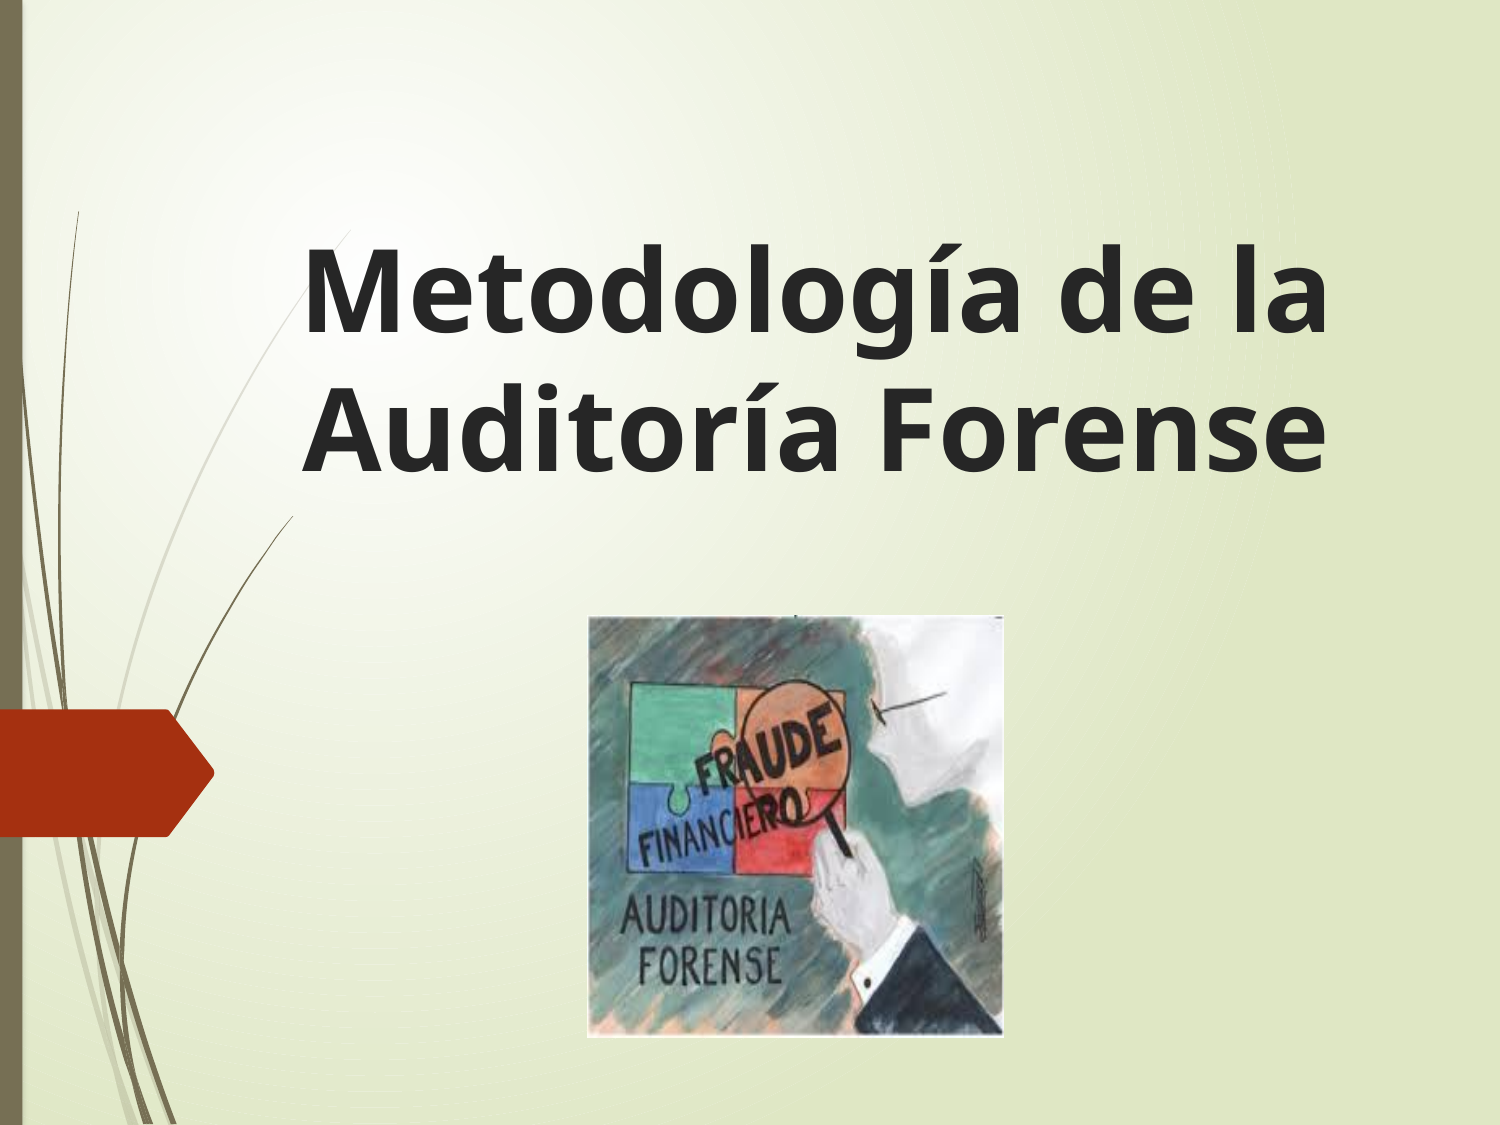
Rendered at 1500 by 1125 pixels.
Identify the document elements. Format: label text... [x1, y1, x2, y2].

title Metodología de la Auditoría Forense [268, 130, 1365, 502]
picture [587, 614, 1004, 1038]
